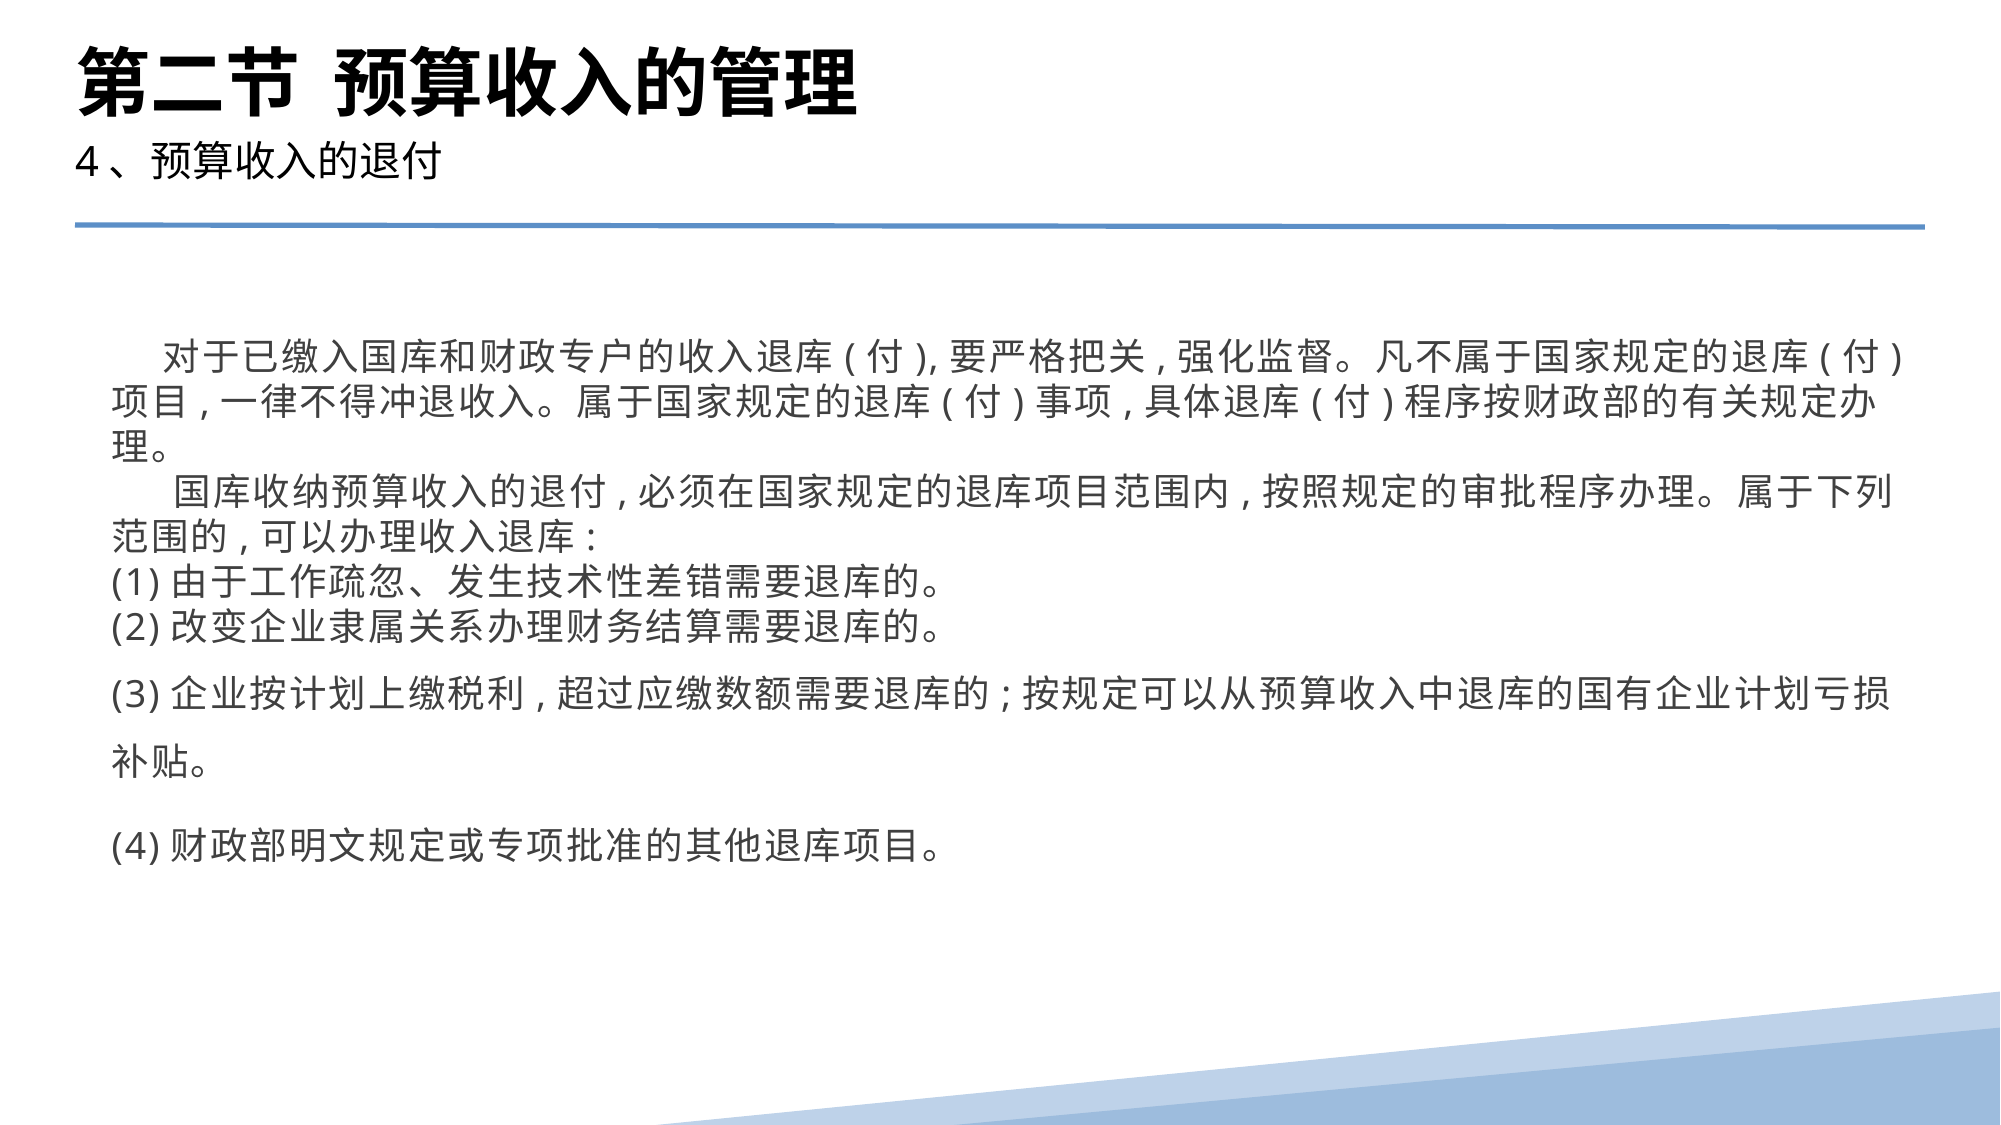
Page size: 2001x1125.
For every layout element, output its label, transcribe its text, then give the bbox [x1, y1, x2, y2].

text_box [656, 991, 2000, 1125]
text_box 对于已缴入国库和财政专户的收入退库(付),要严格把关,强化监督。凡不属于国家规定的退库(付)项目,一律不得冲退收入。属于国家规定的退库(付)事项,具体退库(付)程序按财政部的有关规定办理。 国库收纳预算收入的退付,必须在国家规定的退库项目范围内,按照规定的审批程序办理。属于下列范围的,可以办理收入退库: (1)由于工作疏忽、发生技术性差错需要退库的。 (2)改变企业隶属关系办理财务结算需要退库的。 (3)企业按计划上缴税利,超过应缴数额需要退库的;按规定可以从预算收入中退库的国有企业计划亏损补贴。 (4)财政部明文规定或专项批准的其他退库项目。 [101, 251, 1925, 1032]
text_box 第二节 预算收入的管理 [75, 24, 1925, 124]
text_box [74, 224, 1925, 228]
text_box 4、预算收入的退付 [75, 124, 1925, 200]
